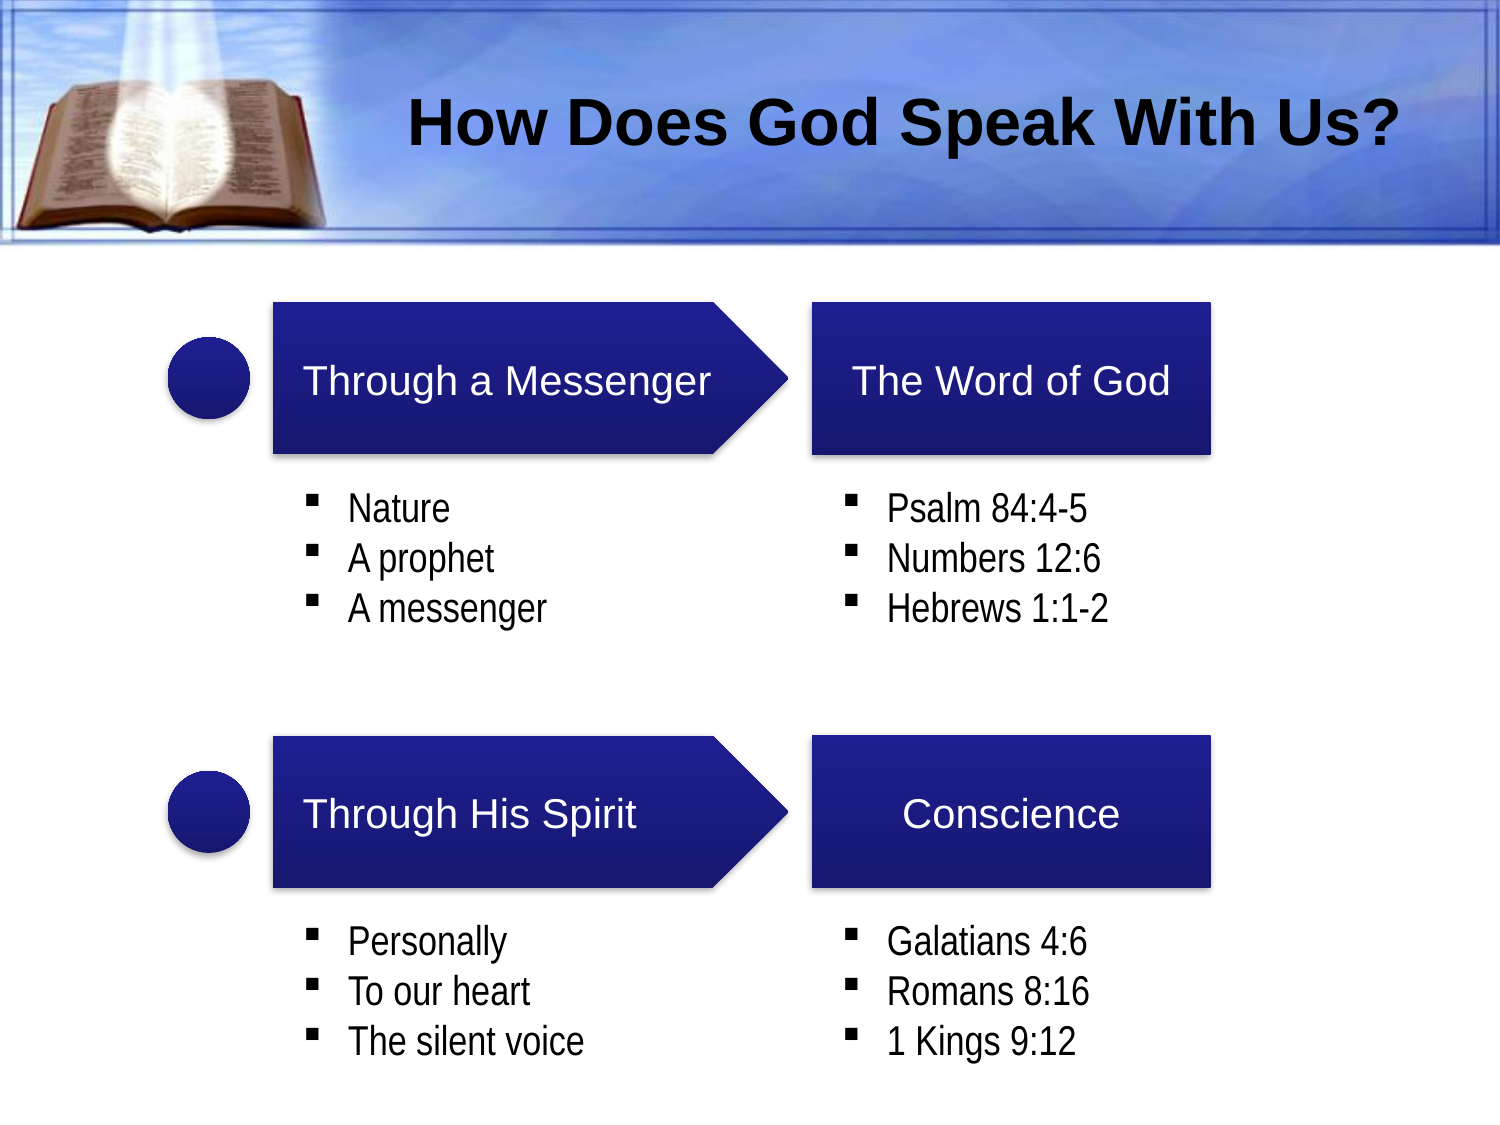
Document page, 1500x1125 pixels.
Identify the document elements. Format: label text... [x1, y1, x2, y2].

text_box The Word of God [812, 302, 1211, 455]
text_box [167, 770, 250, 853]
text_box Psalm 84:4-5 Numbers 12:6 Hebrews 1:1-2 [812, 473, 1188, 638]
text_box Through a Messenger [273, 302, 789, 455]
title How Does God Speak With Us? [363, 24, 1448, 213]
text_box Through His Spirit [273, 735, 789, 889]
text_box Conscience [812, 735, 1211, 888]
picture [0, 0, 1500, 1125]
text_box Personally To our heart The silent voice [273, 906, 635, 1072]
text_box Galatians 4:6 Romans 8:16 1 Kings 9:12 [812, 906, 1188, 1072]
text_box [167, 337, 250, 420]
text_box Nature A prophet A messenger [273, 473, 635, 638]
